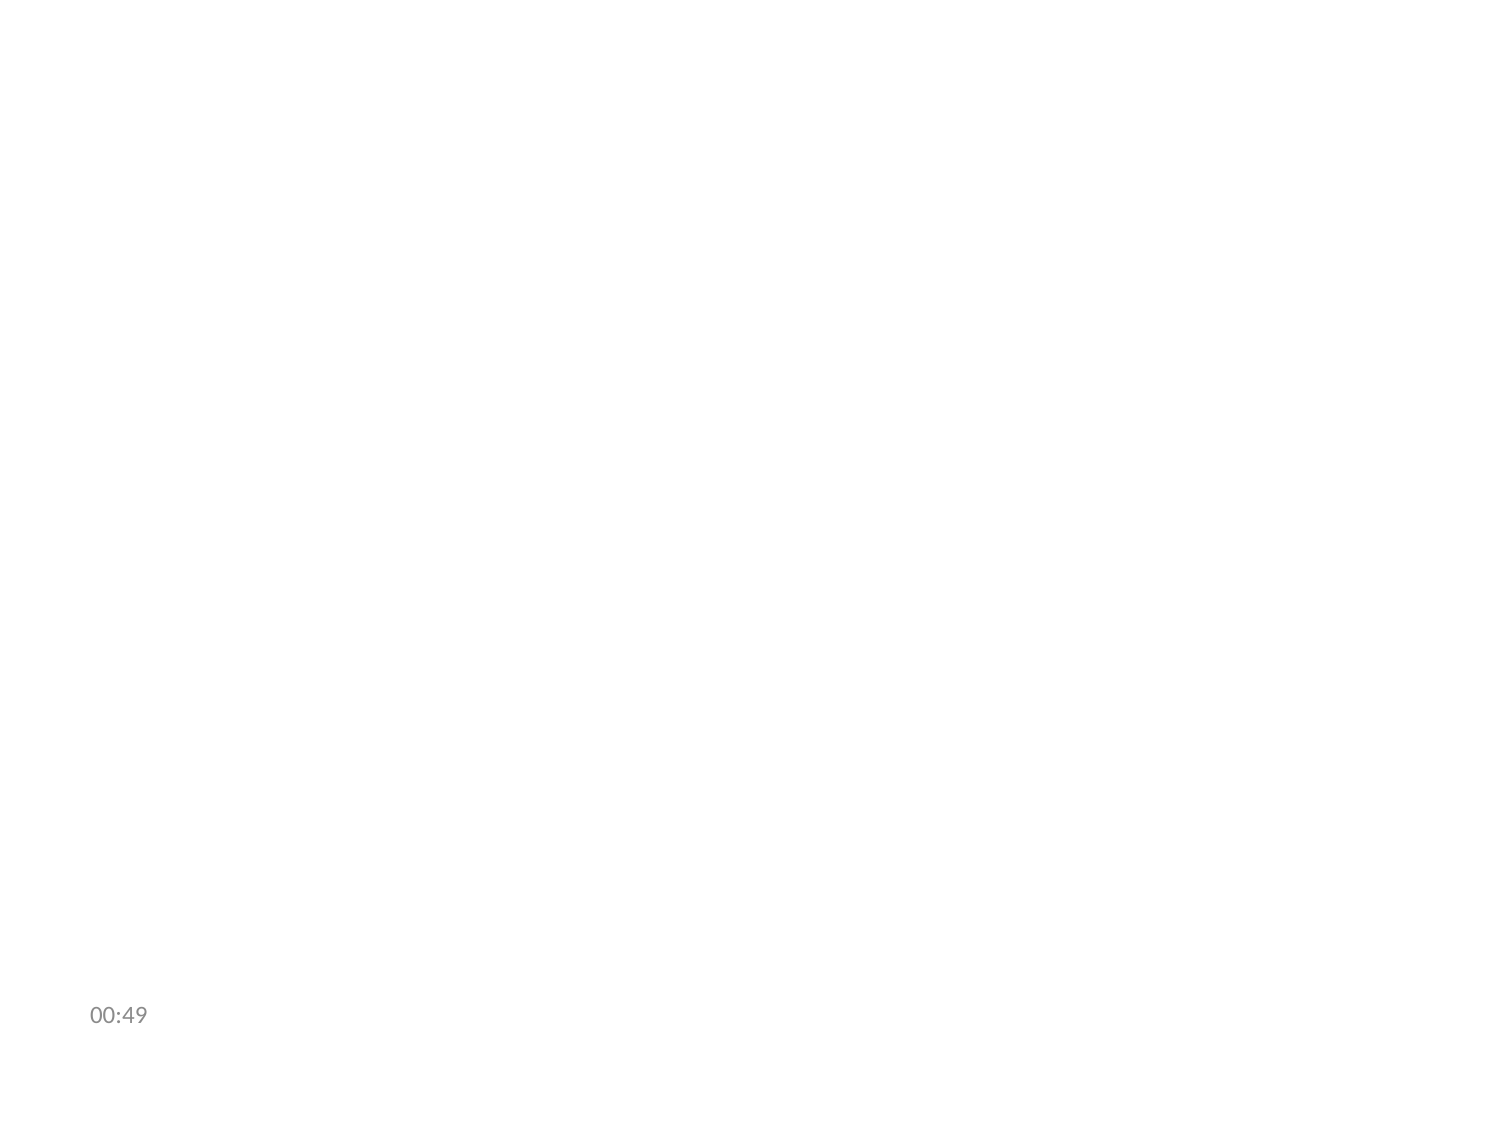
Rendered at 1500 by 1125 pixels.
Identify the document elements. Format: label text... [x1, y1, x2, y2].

text_box 15:35 [75, 983, 425, 1044]
